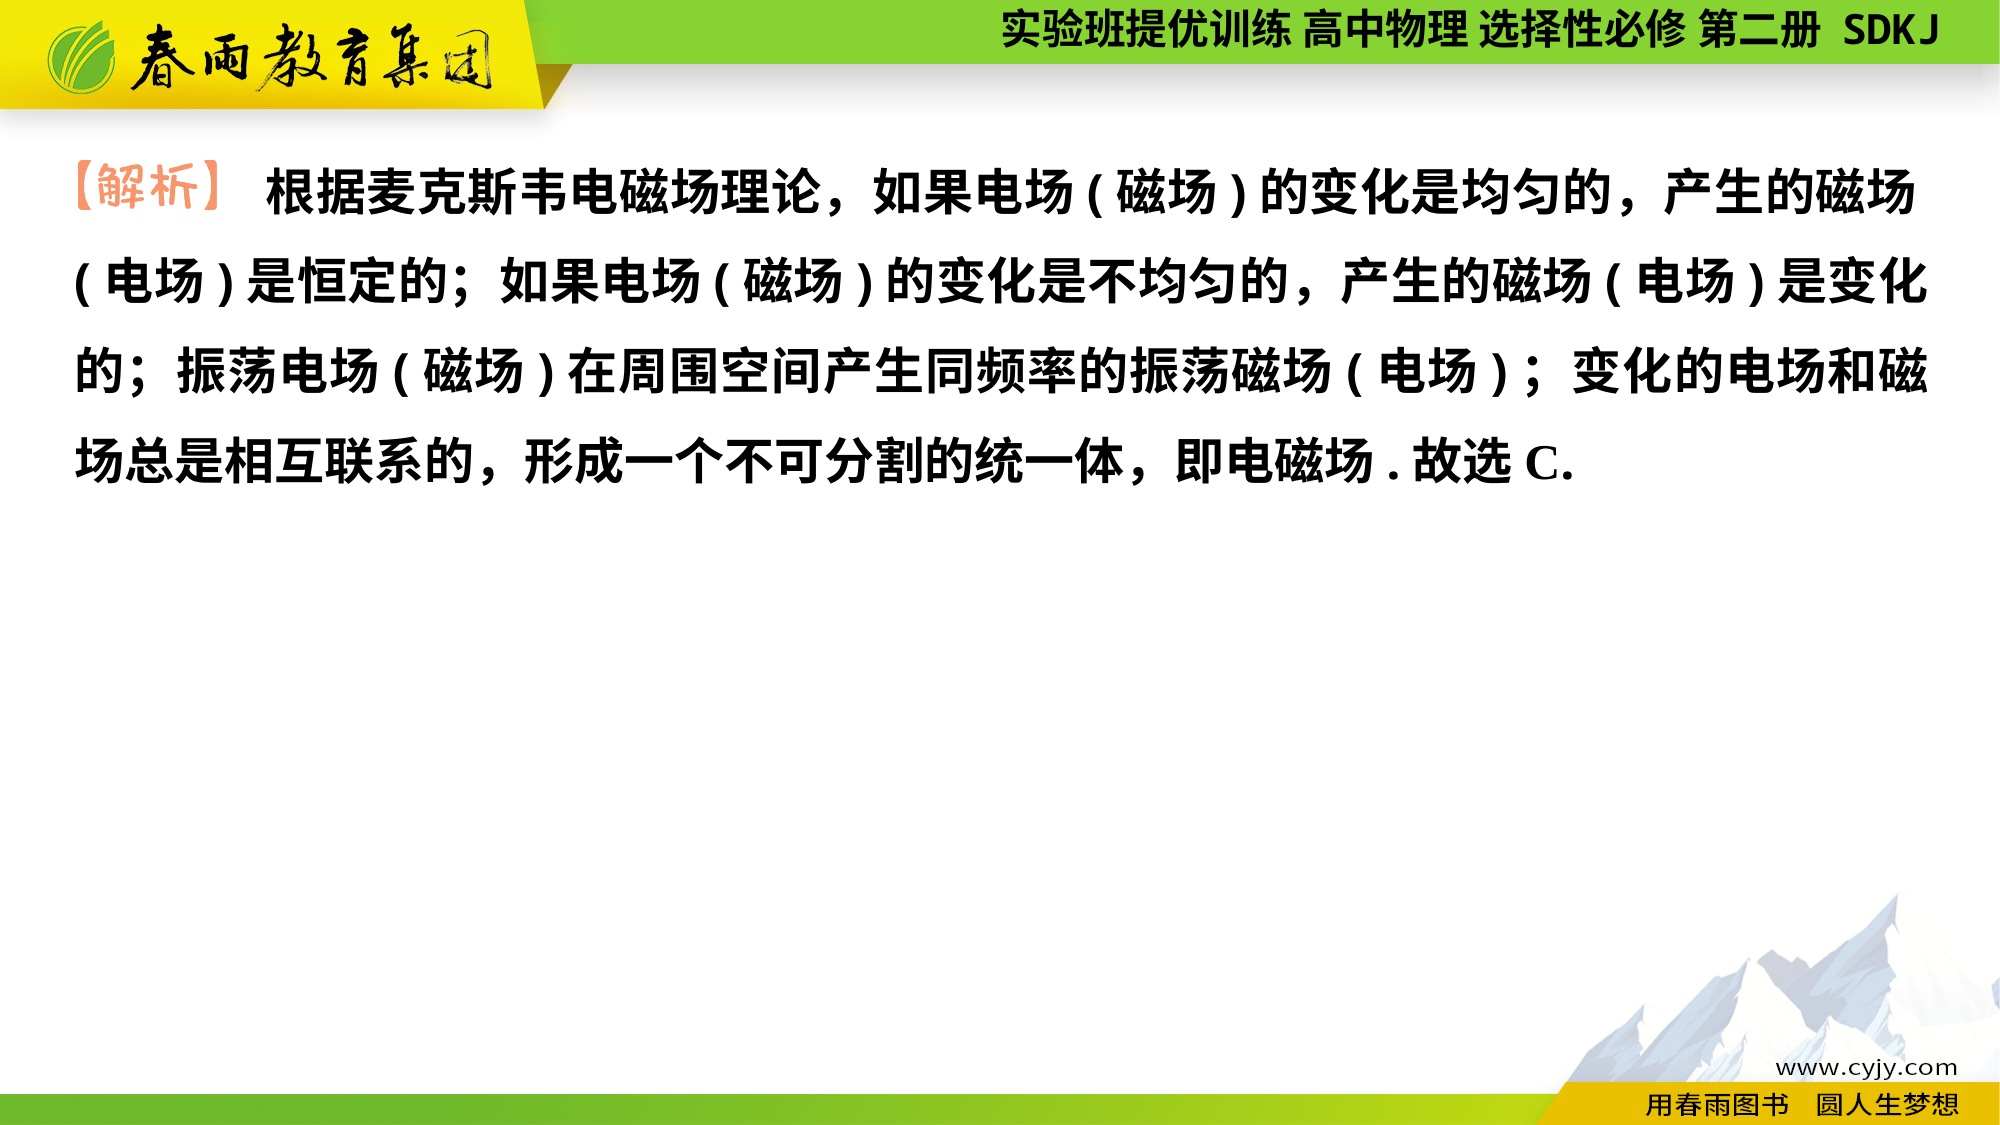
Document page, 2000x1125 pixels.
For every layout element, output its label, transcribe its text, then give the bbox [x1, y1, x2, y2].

picture [0, 0, 2000, 1125]
list 根据麦克斯韦电磁场理论，如果电场(磁场)的变化是均匀的，产生的磁场(电场)是恒定的；如果电场(磁场)的变化是不均匀的，产生的磁场(电场)是变化的；振荡电场(磁场)在周围空间产生同频率的振荡磁场(电场)；变化的电场和磁场总是相互联系的，形成一个不可分割的统一体，即电磁场.故选C. [59, 122, 1944, 490]
